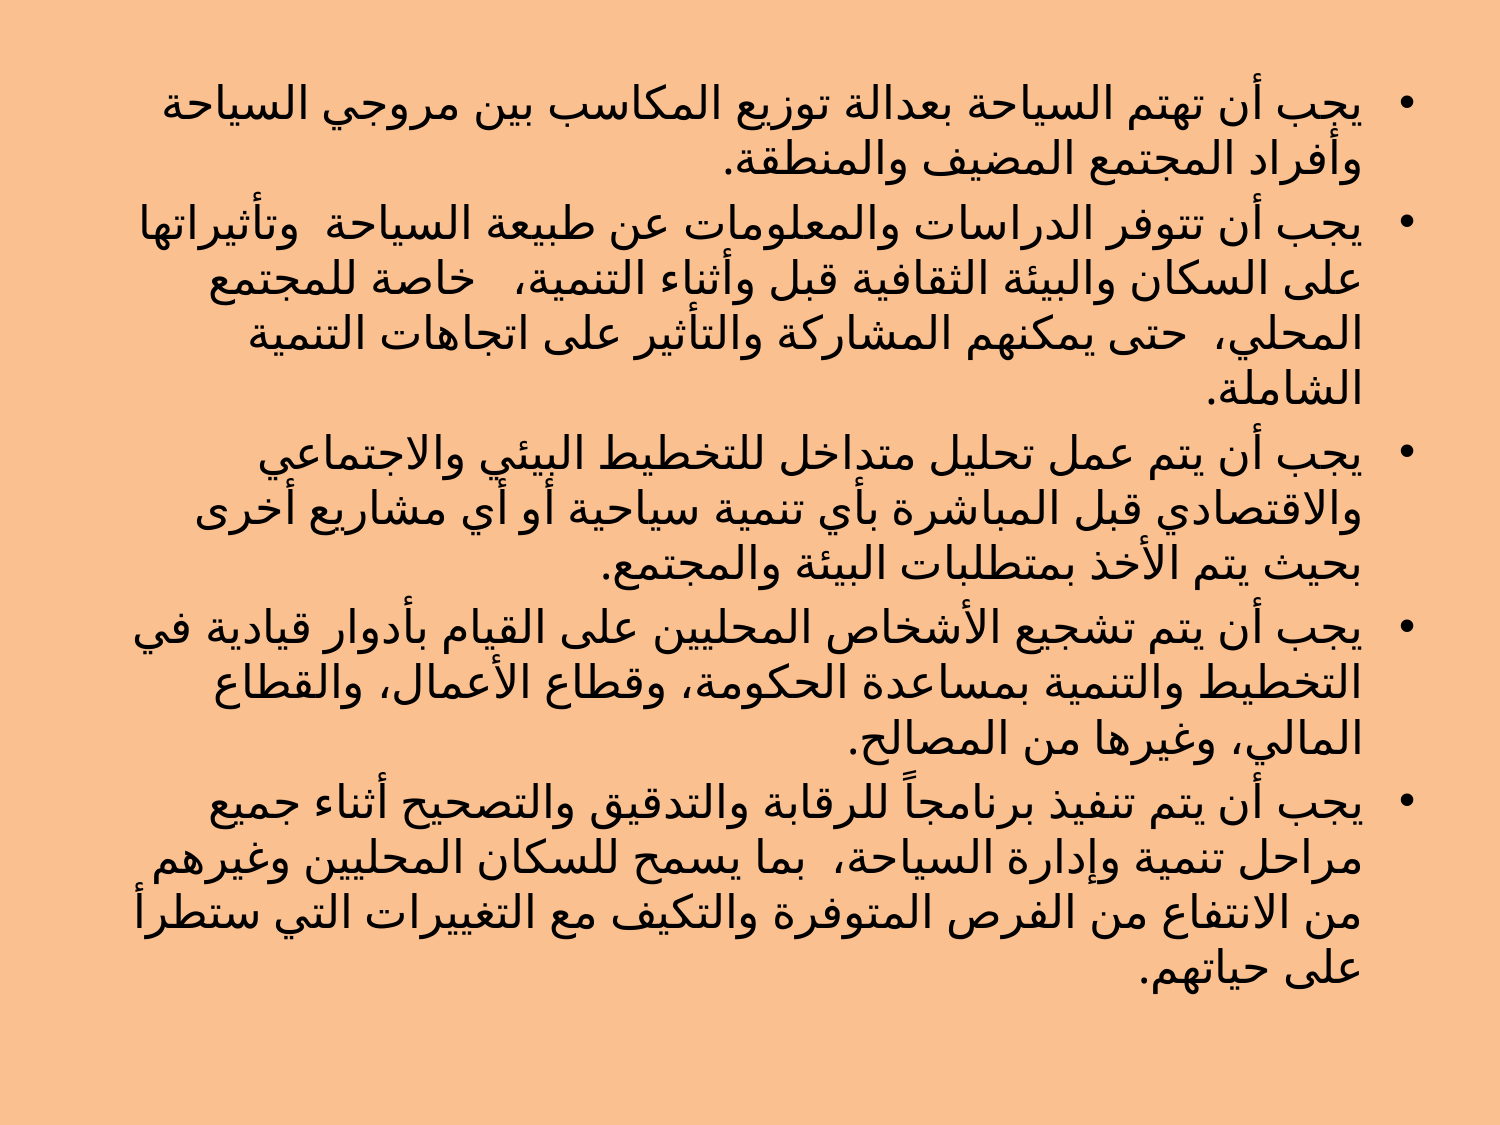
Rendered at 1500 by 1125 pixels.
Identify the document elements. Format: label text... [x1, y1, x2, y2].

list يجب أن تهتم السياحة بعدالة توزيع المكاسب بين مروجي السياحة وأفراد المجتمع المضيف والمنطقة. يجب أن تتوفر الدراسات والمعلومات عن طبيعة السياحة وتأثيراتها على السكان والبيئة الثقافية قبل وأثناء التنمية، خاصة للمجتمع المحلي، حتى يمكنهم المشاركة والتأثير على اتجاهات التنمية الشاملة. يجب أن يتم عمل تحليل متداخل للتخطيط البيئي والاجتماعي والاقتصادي قبل المباشرة بأي تنمية سياحية أو أي مشاريع أخرى بحيث يتم الأخذ بمتطلبات البيئة والمجتمع. يجب أن يتم تشجيع الأشخاص المحليين على القيام بأدوار قيادية في التخطيط والتنمية بمساعدة الحكومة، وقطاع الأعمال، والقطاع المالي، وغيرها من المصالح. يجب أن يتم تنفيذ برنامجاً للرقابة والتدقيق والتصحيح أثناء جميع مراحل تنمية وإدارة السياحة، بما يسمح للسكان المحليين وغيرهم من الانتفاع من الفرص المتوفرة والتكيف مع التغييرات التي ستطرأ على حياتهم. [75, 66, 1425, 1005]
